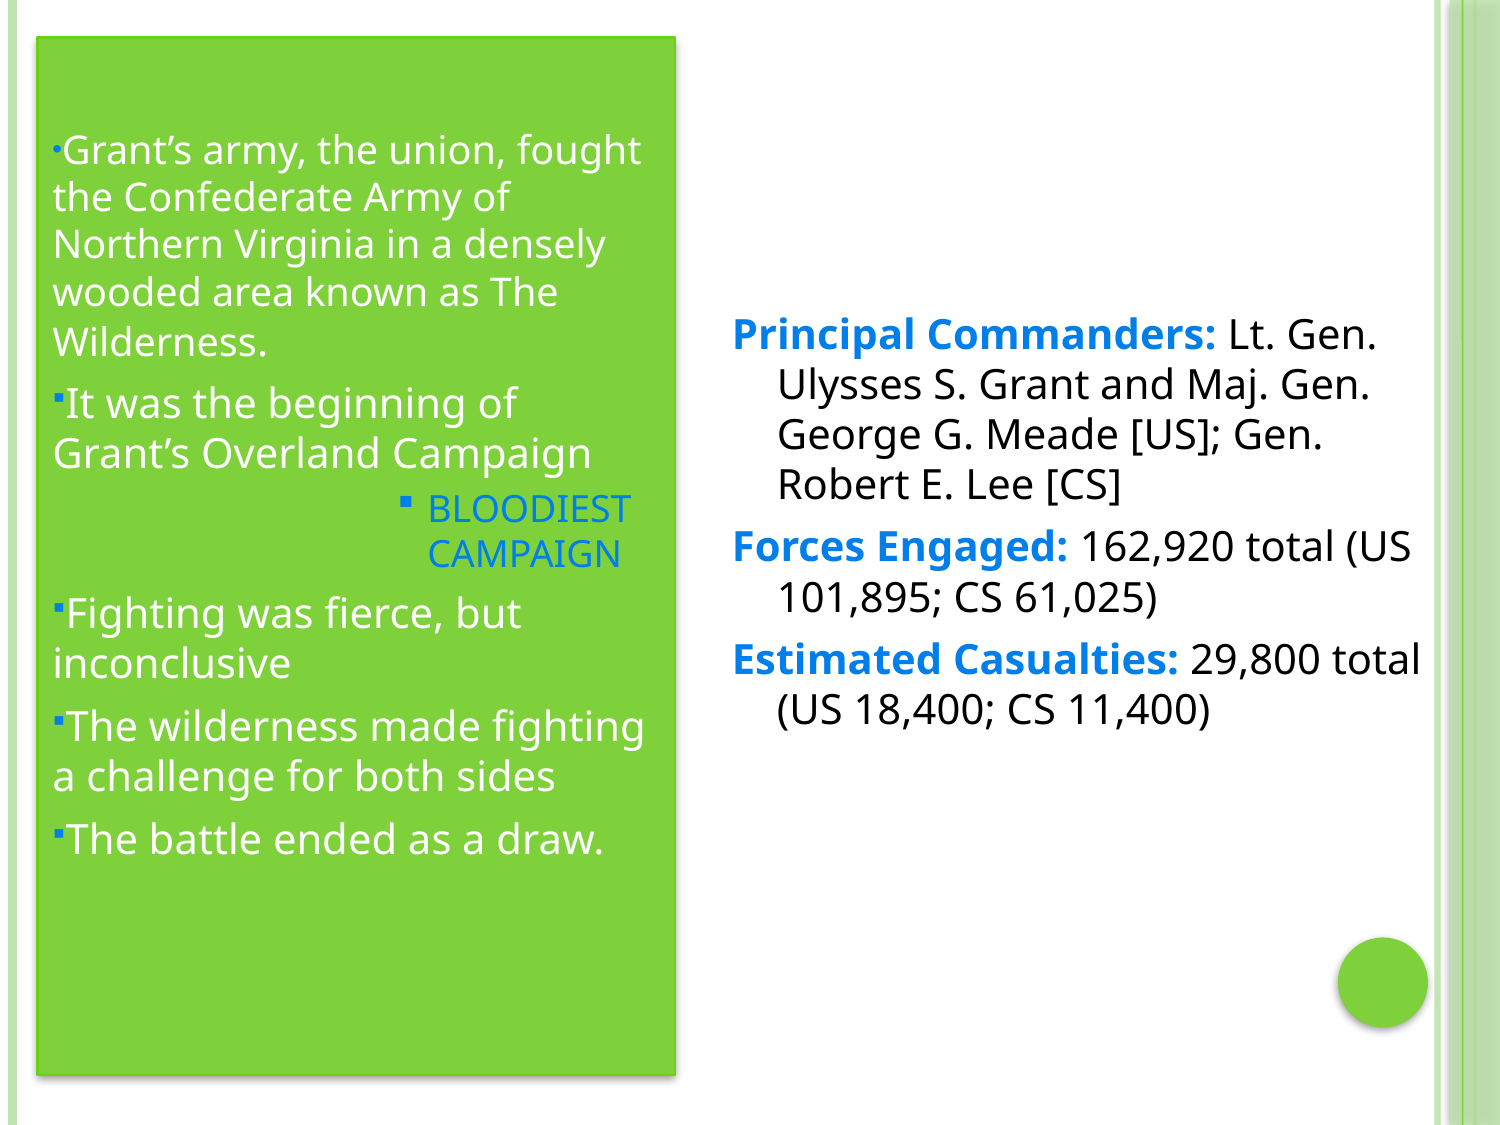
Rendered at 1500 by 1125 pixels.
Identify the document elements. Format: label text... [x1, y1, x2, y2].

list Grant’s army, the union, fought the Confederate Army of Northern Virginia in a densely wooded area known as The Wilderness. It was the beginning of Grant’s Overland Campaign Bloodiest campaign Fighting was fierce, but inconclusive The wilderness made fighting a challenge for both sides The battle ended as a draw. [36, 36, 676, 1076]
list Principal Commanders: Lt. Gen. Ulysses S. Grant and Maj. Gen. George G. Meade [US]; Gen. Robert E. Lee [CS] Forces Engaged: 162,920 total (US 101,895; CS 61,025) Estimated Casualties: 29,800 total (US 18,400; CS 11,400) [717, 299, 1450, 1075]
